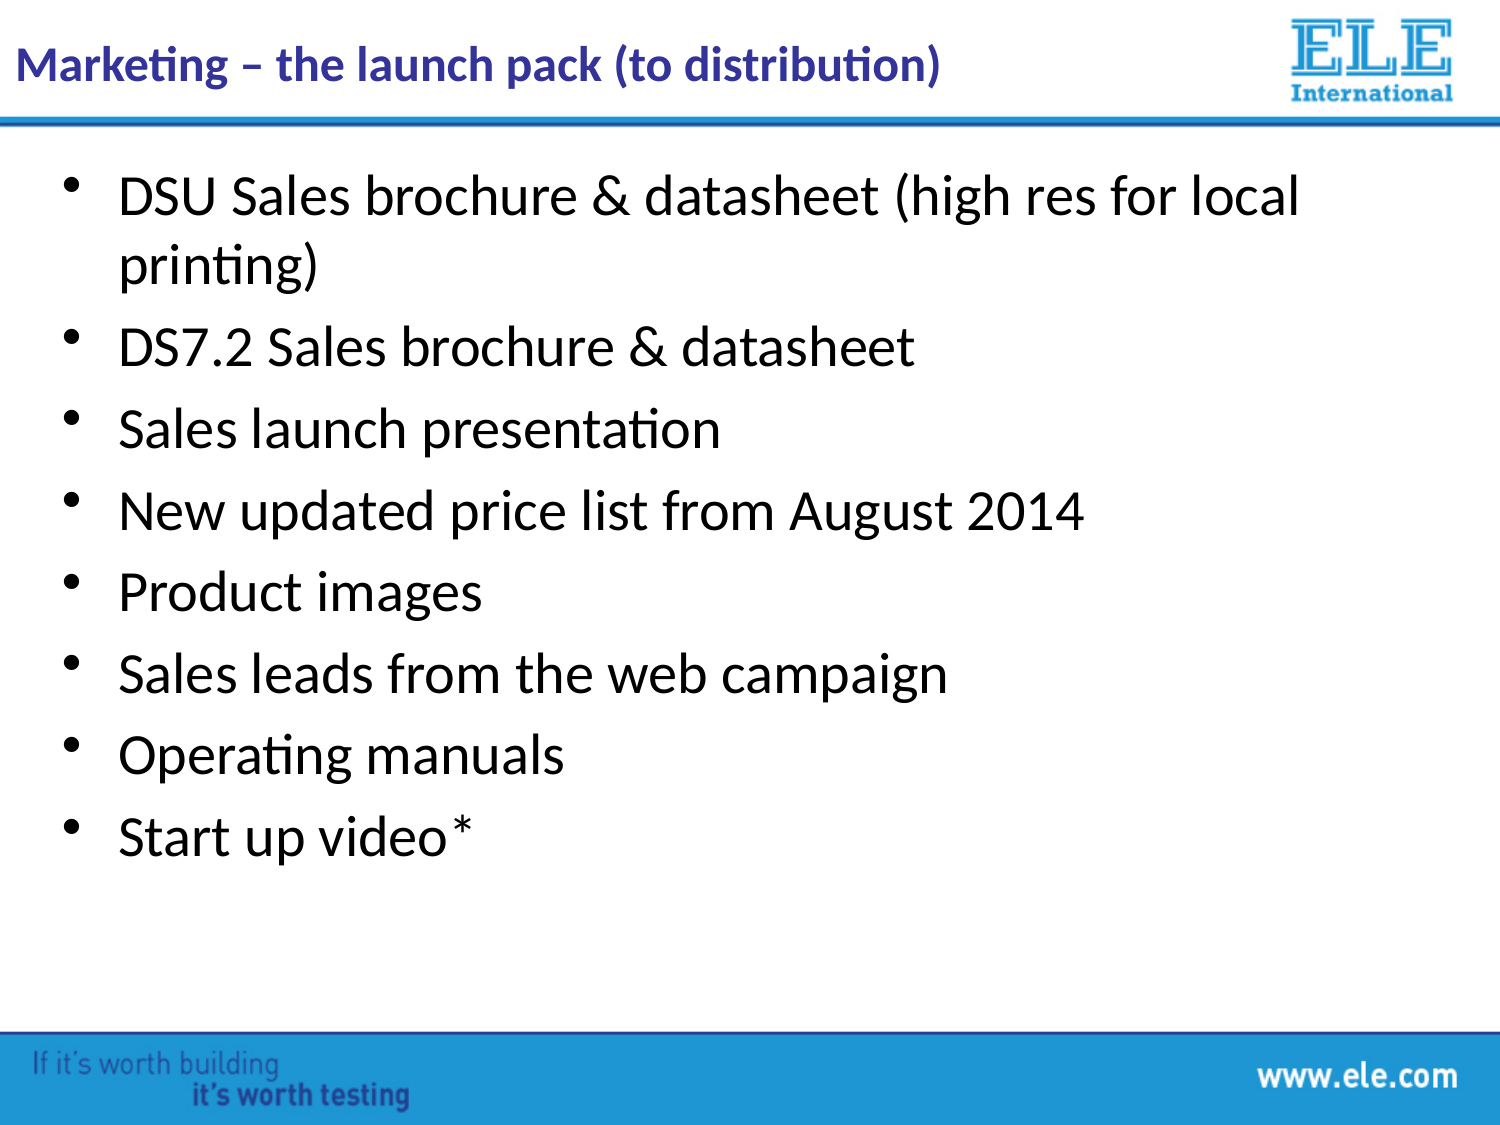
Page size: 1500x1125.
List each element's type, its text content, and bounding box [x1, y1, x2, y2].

text_box DSU Sales brochure & datasheet (high res for local printing) DS7.2 Sales brochure & datasheet Sales launch presentation New updated price list from August 2014 Product images Sales leads from the web campaign Operating manuals Start up video* [46, 149, 1454, 835]
title Marketing – the launch pack (to distribution) [0, 23, 1276, 99]
picture [0, 0, 1500, 1125]
